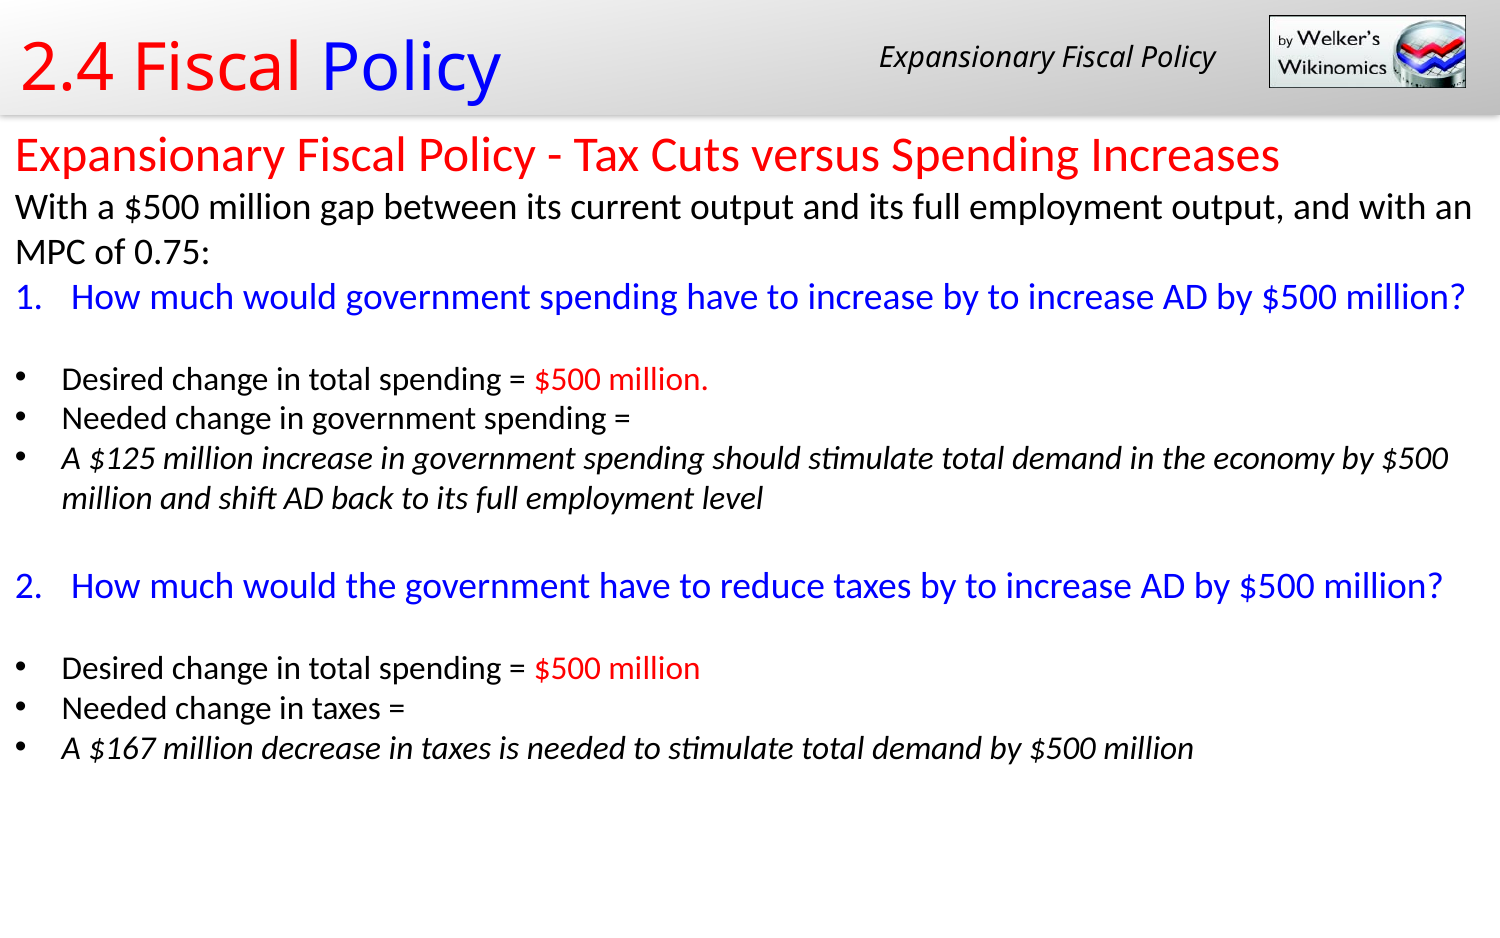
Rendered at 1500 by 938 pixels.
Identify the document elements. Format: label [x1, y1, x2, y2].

text_box [0, 0, 1500, 115]
